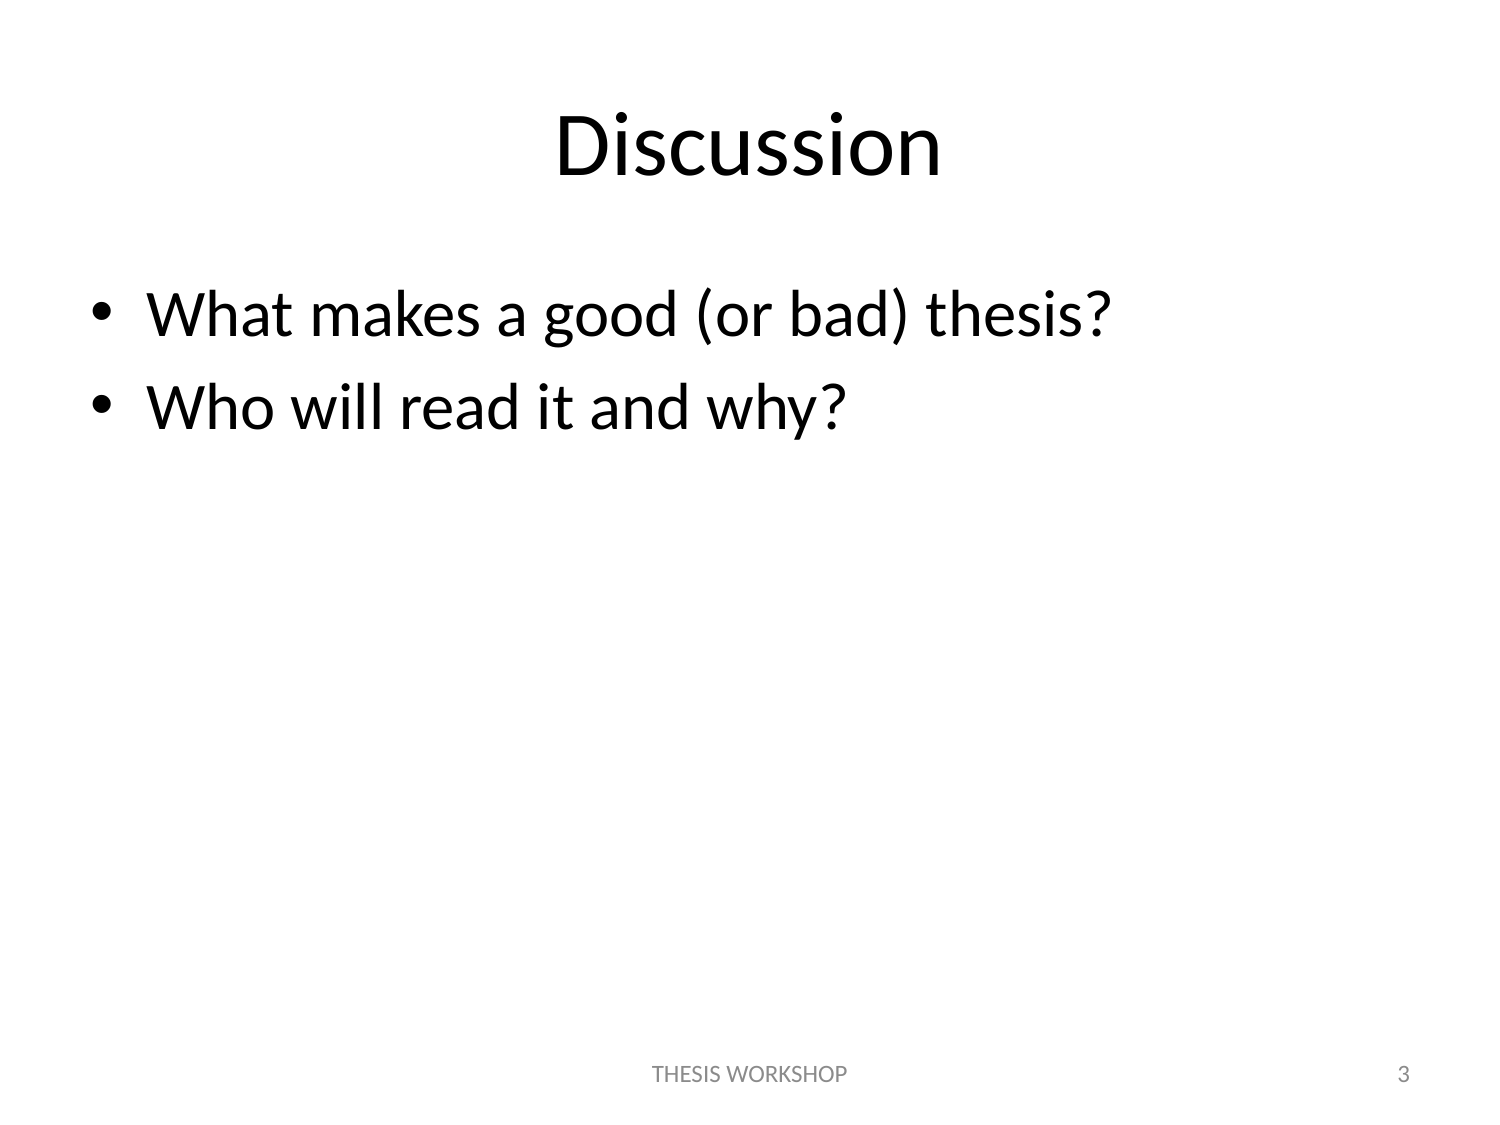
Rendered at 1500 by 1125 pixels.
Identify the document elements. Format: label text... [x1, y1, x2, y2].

footer THESIS WORKSHOP [512, 1042, 988, 1103]
list What makes a good (or bad) thesis? Who will read it and why? [75, 262, 1425, 1005]
slide_number 3 [1074, 1042, 1425, 1103]
title Discussion [75, 45, 1425, 233]
